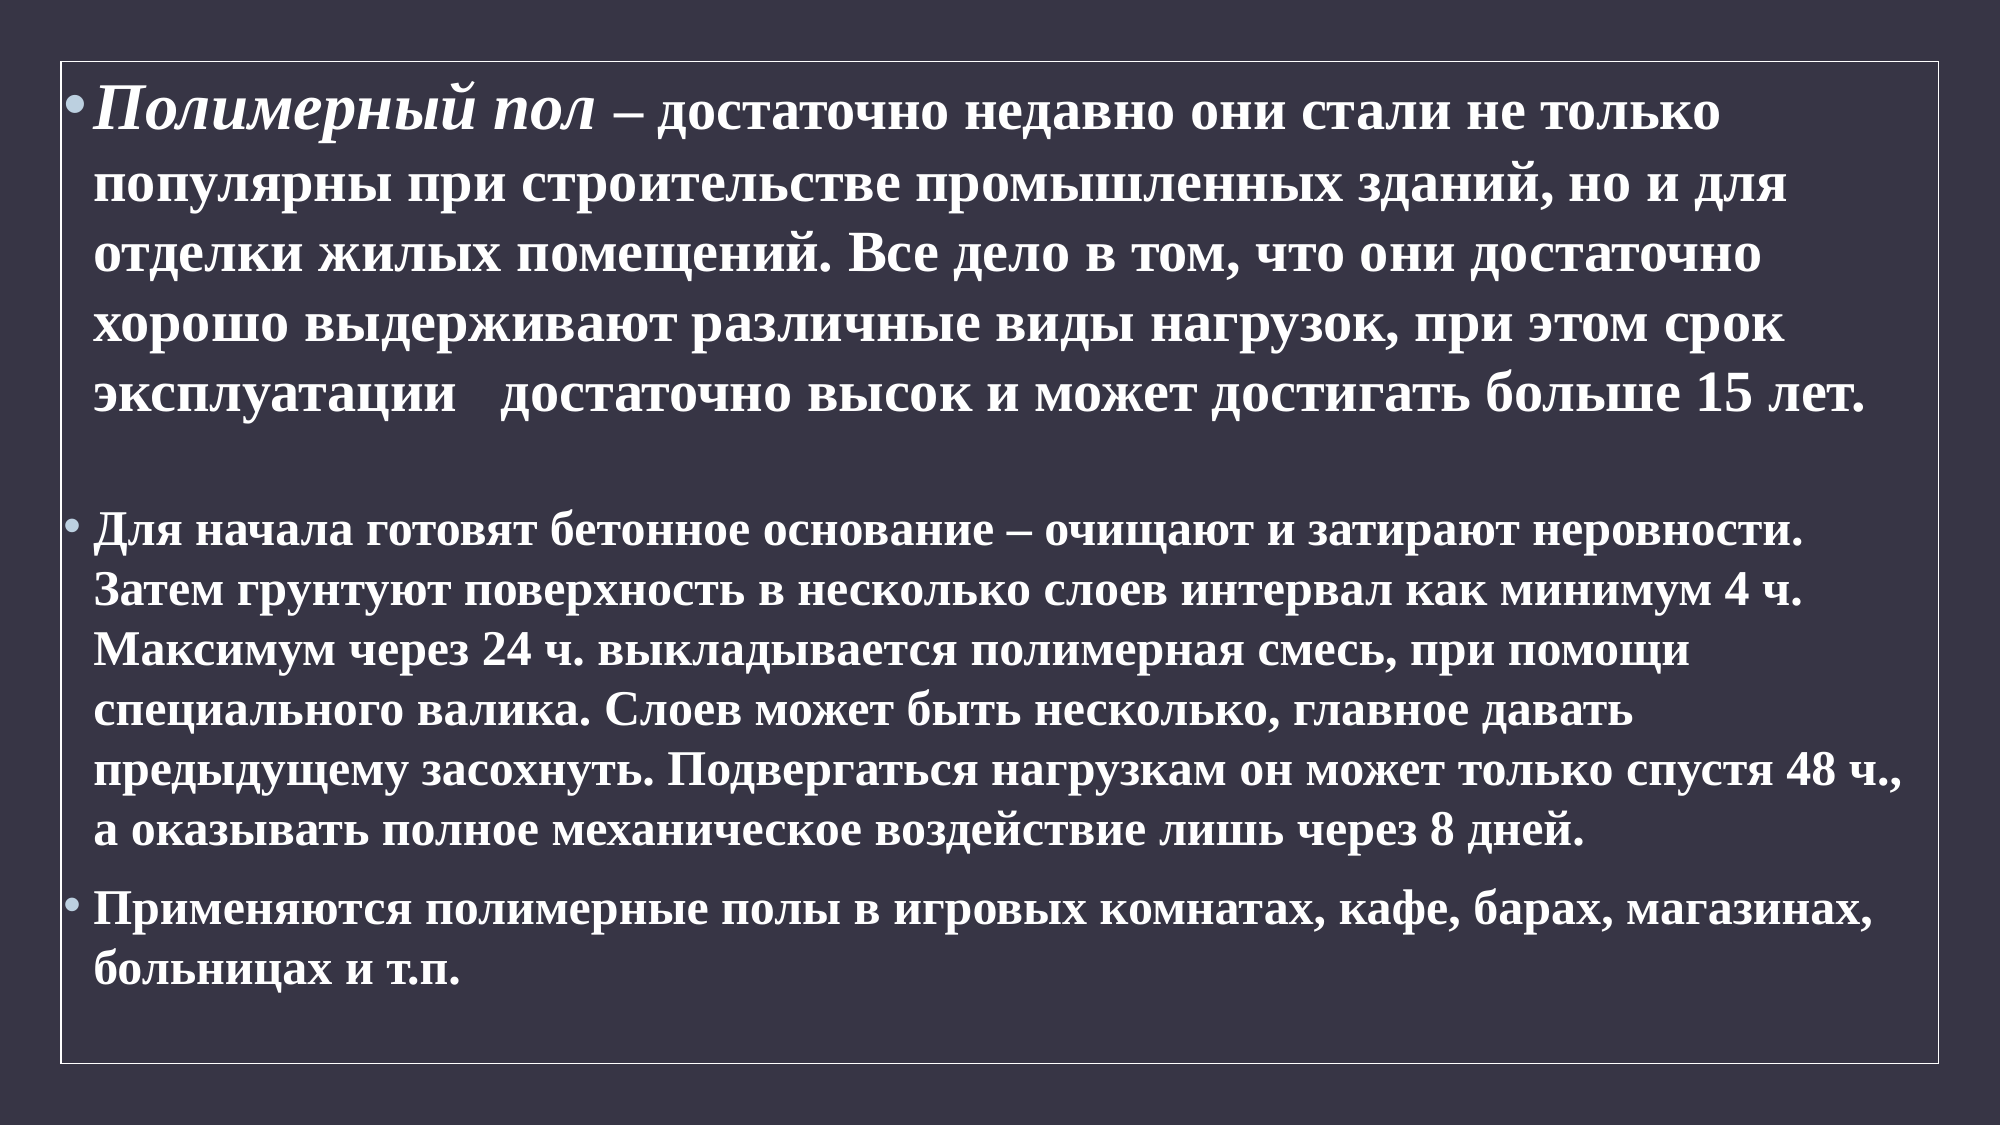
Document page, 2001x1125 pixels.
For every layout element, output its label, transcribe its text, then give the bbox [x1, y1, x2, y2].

list Полимерный пол – достаточно недавно они стали не только популярны при строительстве промышленных зданий, но и для отделки жилых помещений. Все дело в том, что они достаточно хорошо выдерживают различные виды нагрузок, при этом срок эксплуатации достаточно высок и может достигать больше 15 лет. Для начала готовят бетонное основание – очищают и затирают неровности. Затем грунтуют поверхность в несколько слоев интервал как минимум 4 ч. Максимум через 24 ч. выкладывается полимерная смесь, при помощи специального валика. Слоев может быть несколько, главное давать предыдущему засохнуть. Подвергаться нагрузкам он может только спустя 48 ч., а оказывать полное механическое воздействие лишь через 8 дней. Применяются полимерные полы в игровых комнатах, кафе, барах, магазинах, больницах и т.п. [48, 55, 1943, 1101]
